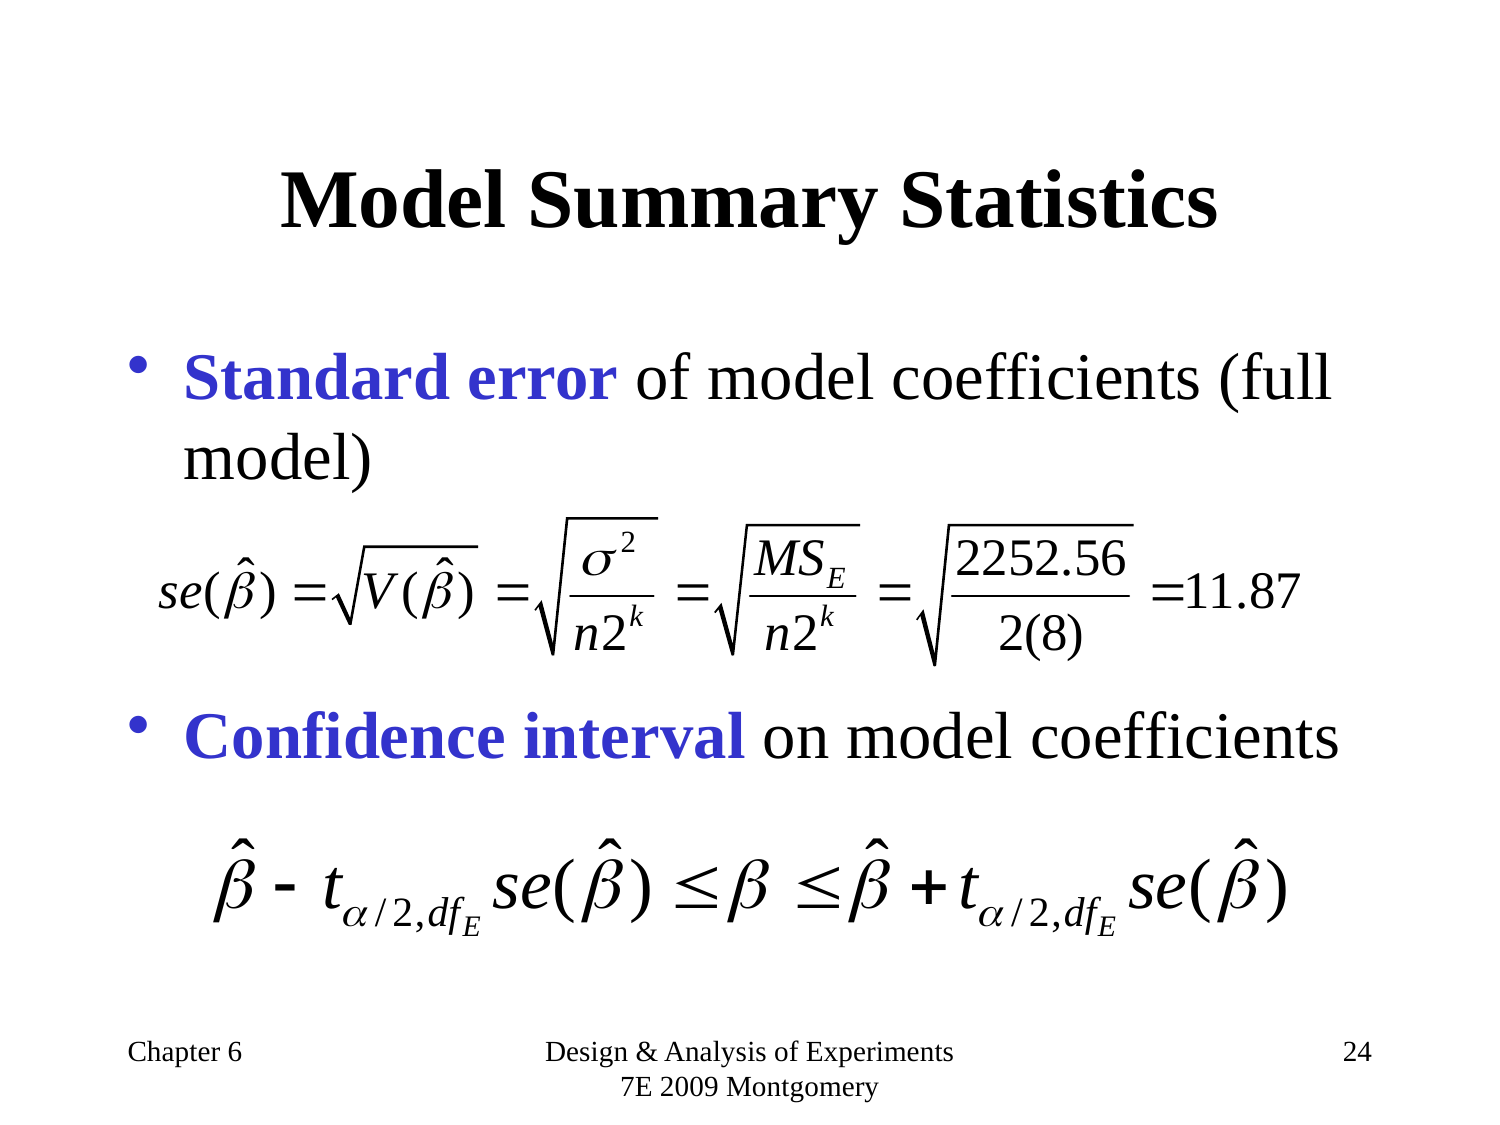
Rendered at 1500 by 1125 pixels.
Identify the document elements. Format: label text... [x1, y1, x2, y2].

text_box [199, 824, 1301, 951]
slide_number 24 [1074, 1024, 1388, 1101]
list Standard error of model coefficients (full model) Confidence interval on model coefficients [112, 324, 1388, 1001]
footer Design & Analysis of Experiments 7E 2009 Montgomery [512, 1024, 988, 1101]
slide_number Chapter 6 [112, 1024, 426, 1101]
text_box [149, 507, 1313, 676]
title Model Summary Statistics [112, 99, 1388, 288]
